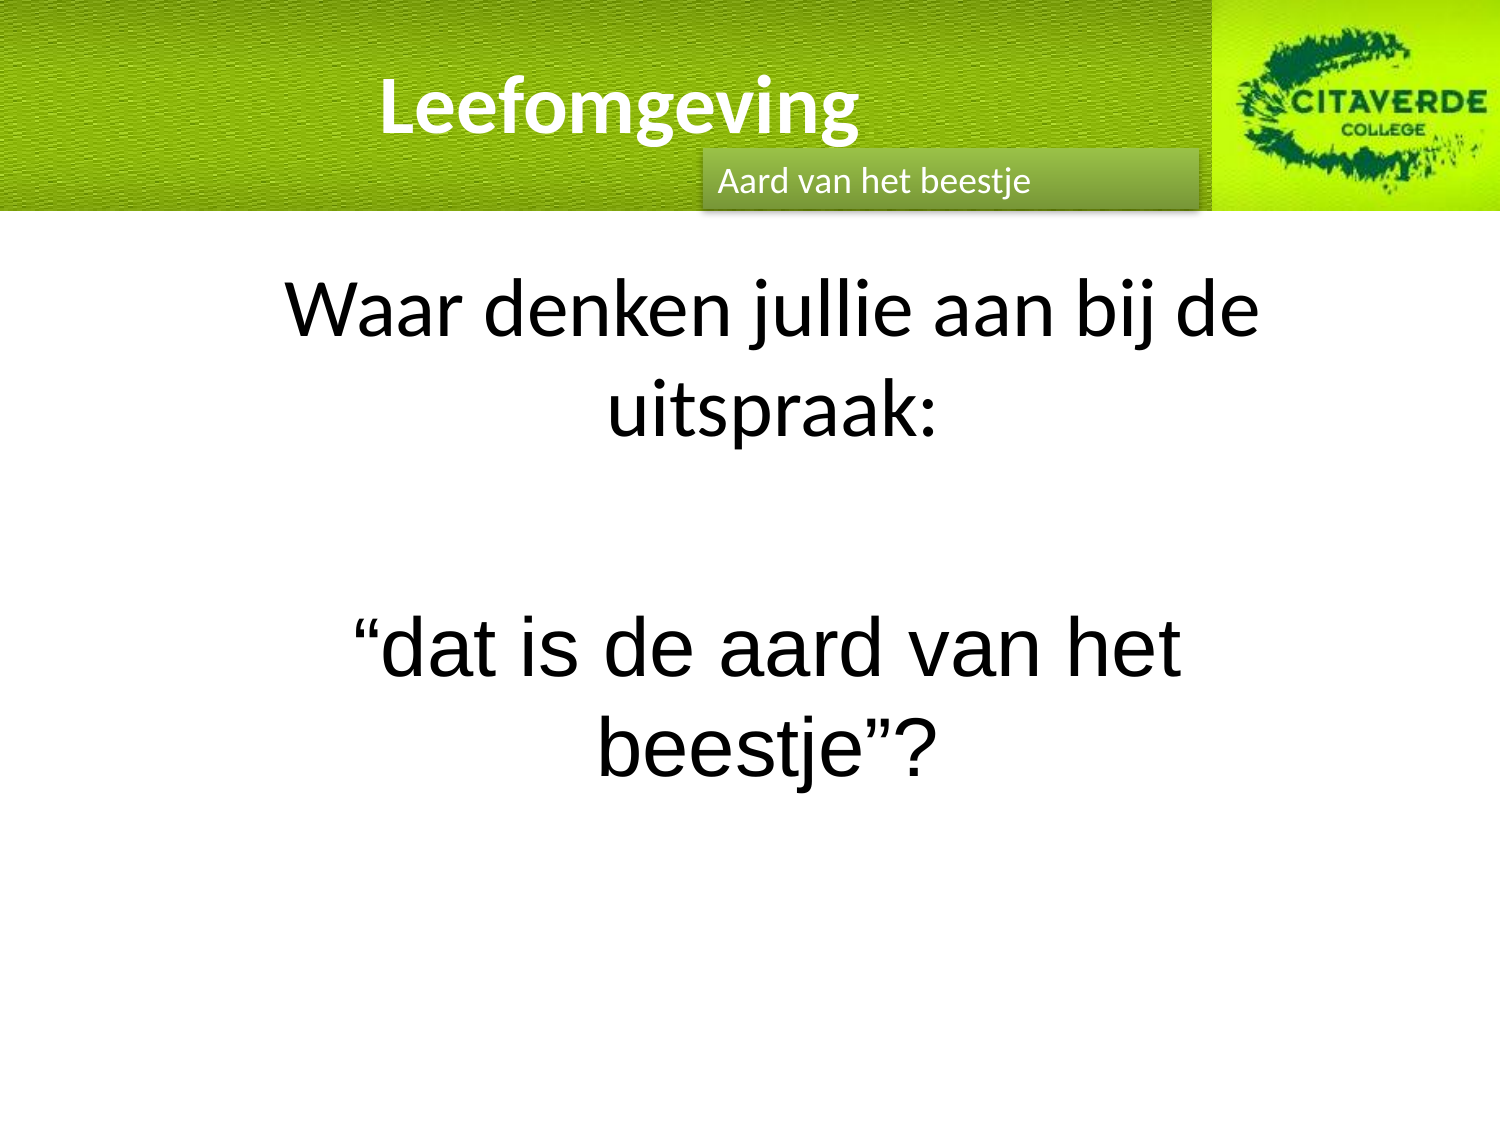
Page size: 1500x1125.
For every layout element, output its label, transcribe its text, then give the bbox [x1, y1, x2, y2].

text_box “dat is de aard van het beestje”? [206, 586, 1329, 801]
title Waar denken jullie aan bij de uitspraak: [229, 302, 1318, 504]
picture [0, 0, 1500, 212]
